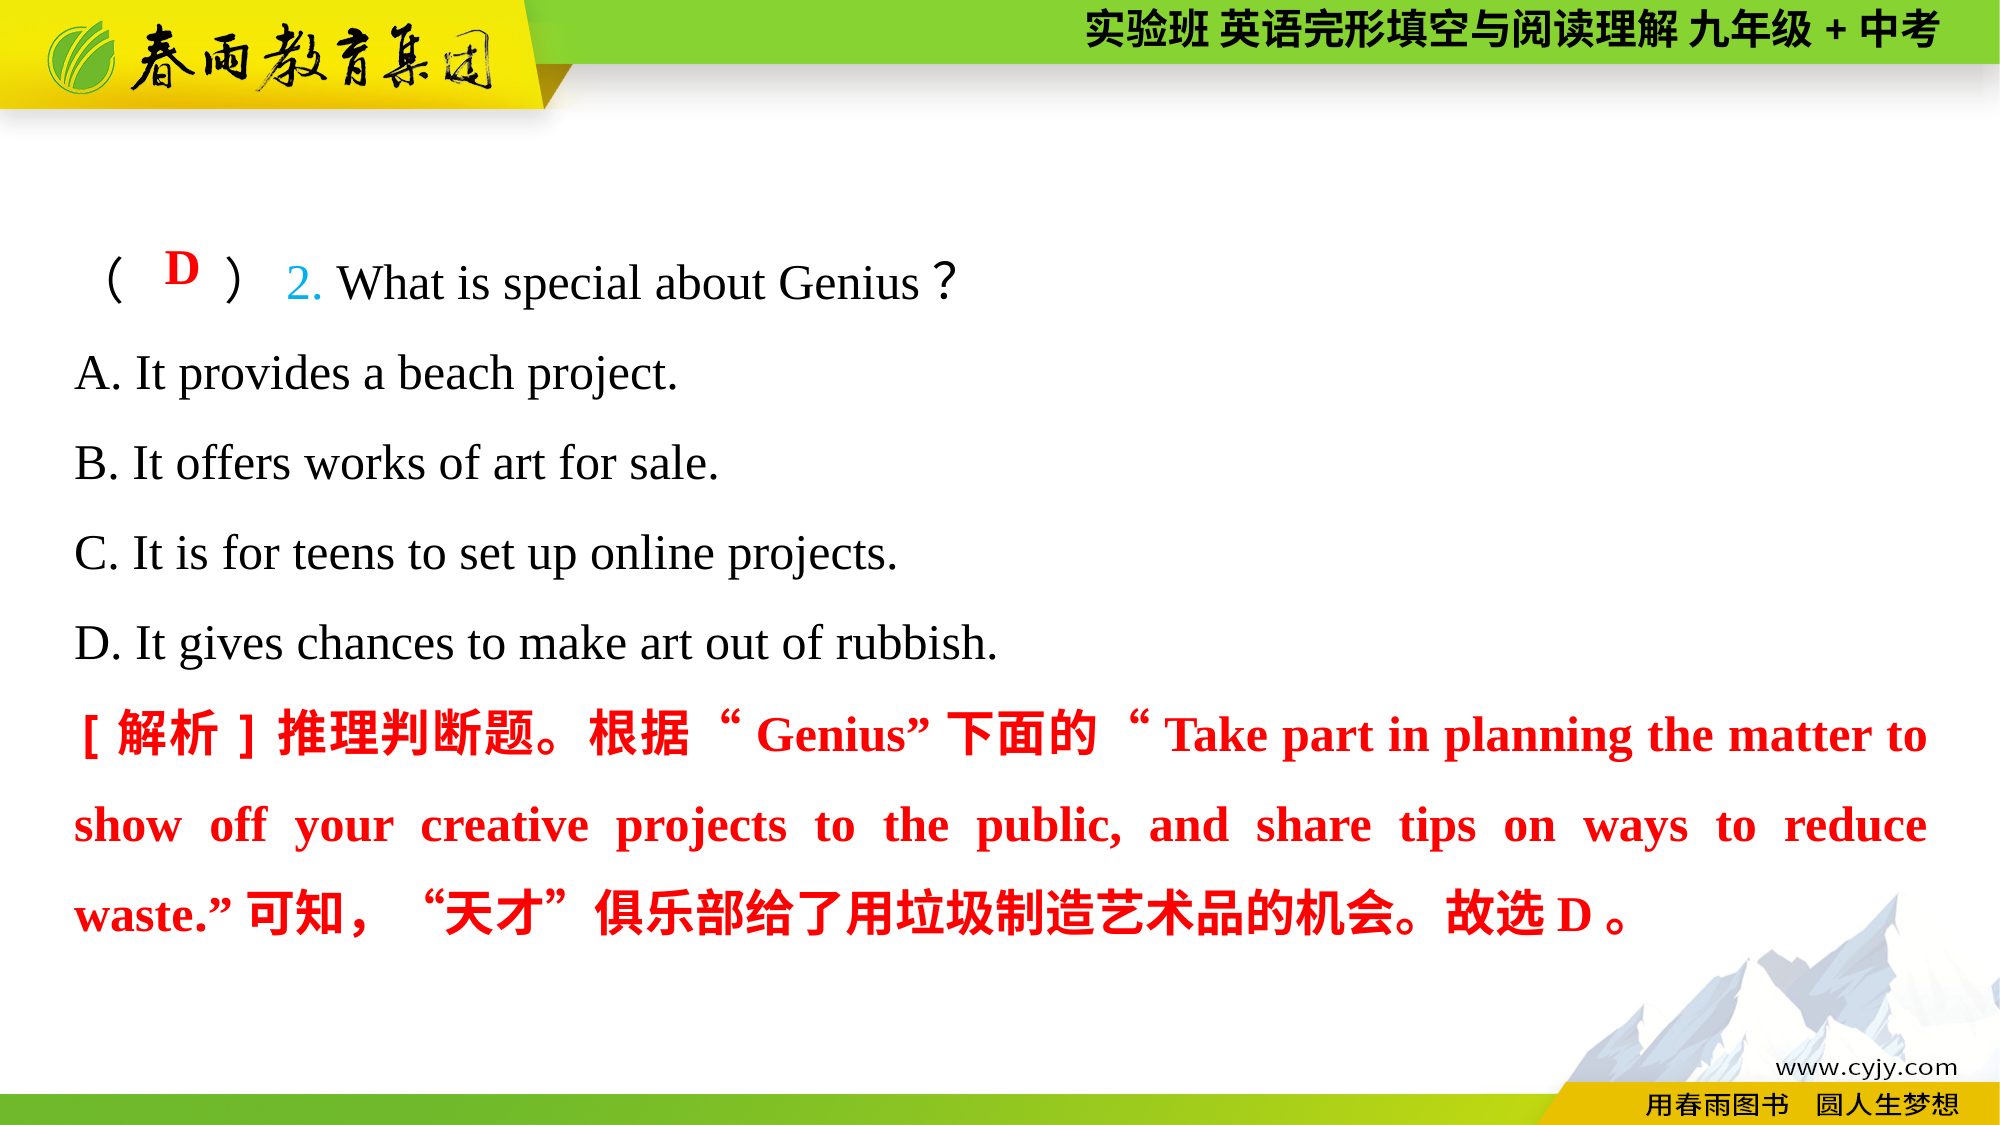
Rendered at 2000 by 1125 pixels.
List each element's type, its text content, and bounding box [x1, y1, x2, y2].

list （ ）2. What is special about Genius？ A. It provides a beach project. B. It offers works of art for sale. C. It is for teens to set up online projects. D. It gives chances to make art out of rubbish. [59, 212, 1944, 664]
text_box [解析]推理判断题。根据“Genius”下面的“Take part in planning the matter to show off your creative projects to the public, and share tips on ways to reduce waste.”可知，“天才”俱乐部给了用垃圾制造艺术品的机会。故选D。 [59, 664, 1944, 950]
text_box D [149, 227, 216, 302]
picture [0, 0, 2000, 1125]
